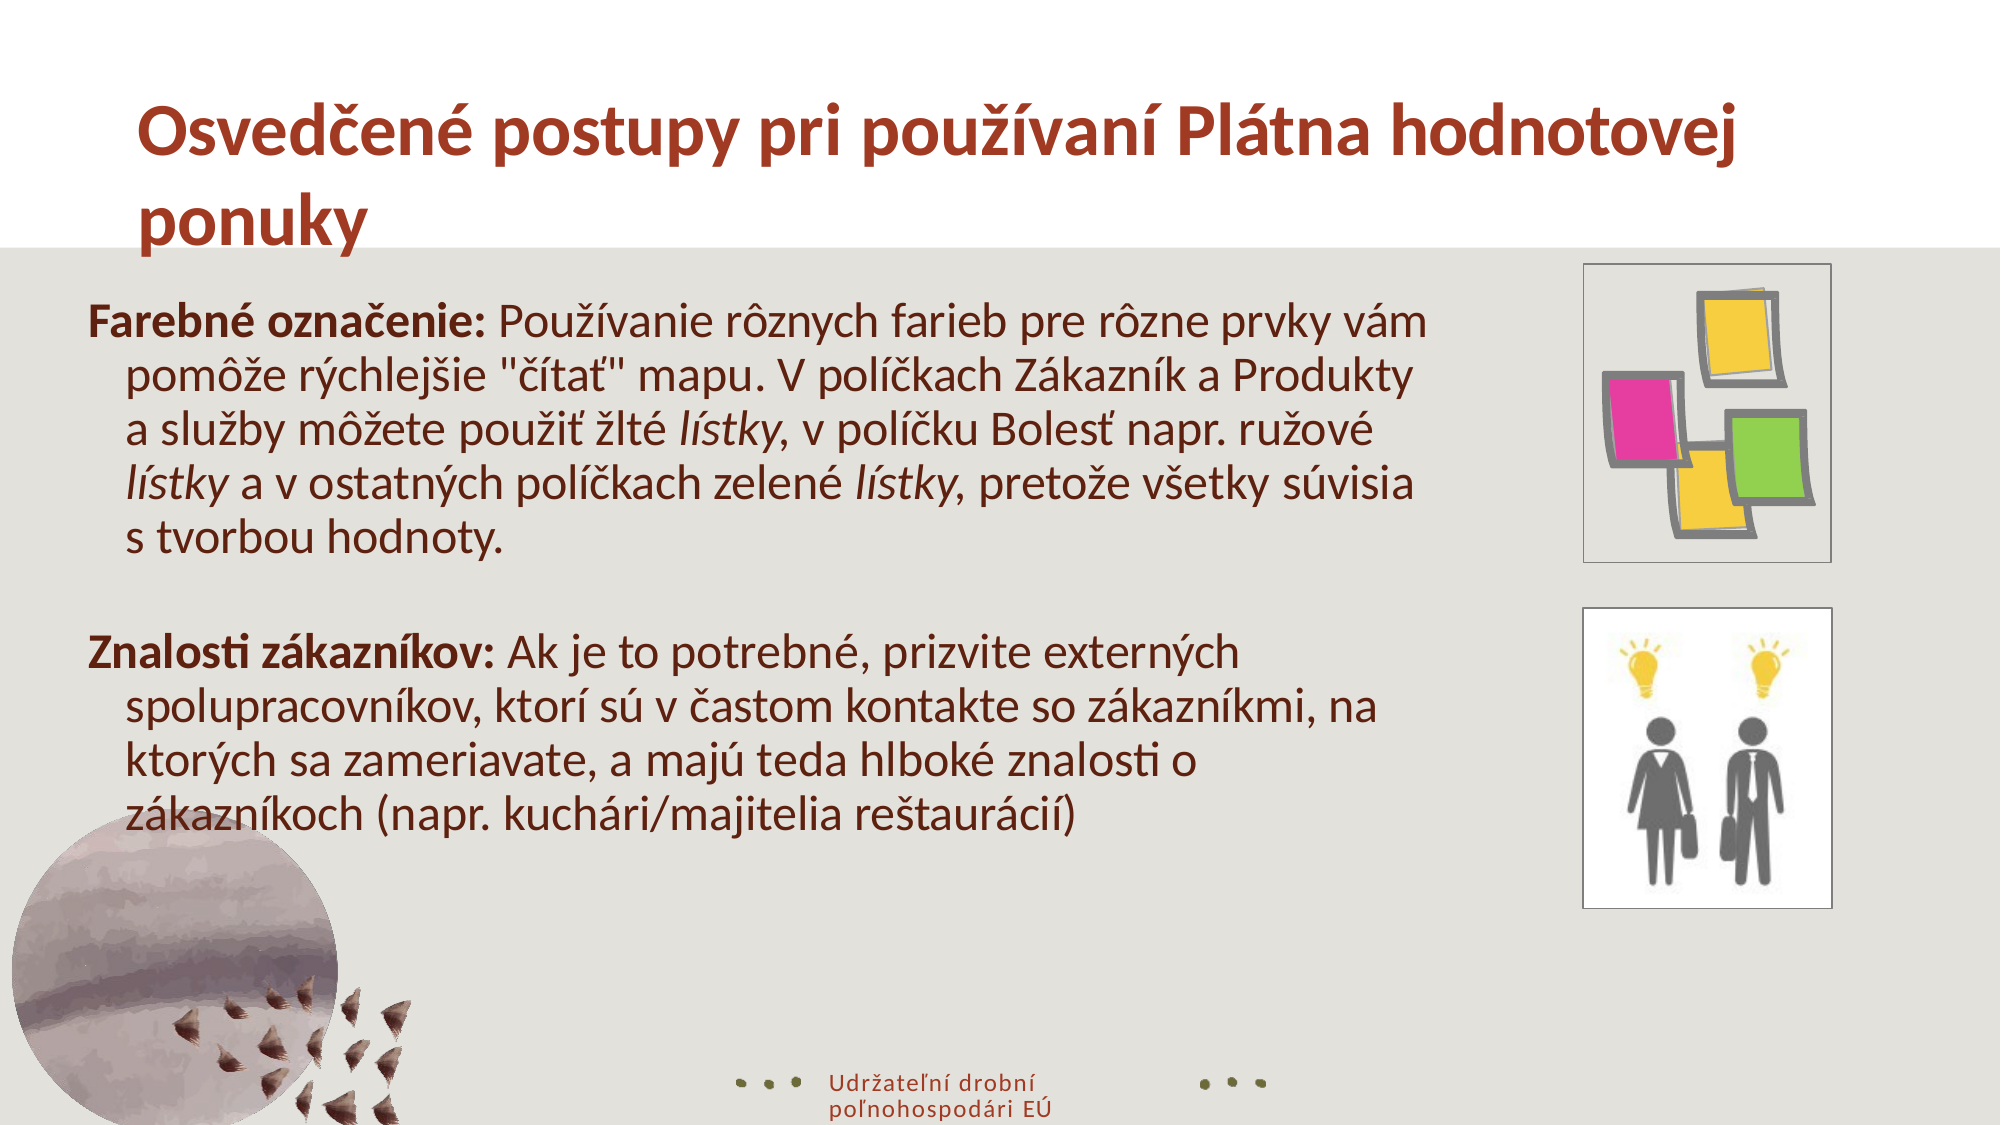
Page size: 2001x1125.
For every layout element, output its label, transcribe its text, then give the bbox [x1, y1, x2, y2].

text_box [1581, 262, 1834, 910]
title Osvedčené postupy pri používaní Plátna hodnotovej ponuky [135, 78, 1866, 245]
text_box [0, 247, 2000, 1125]
